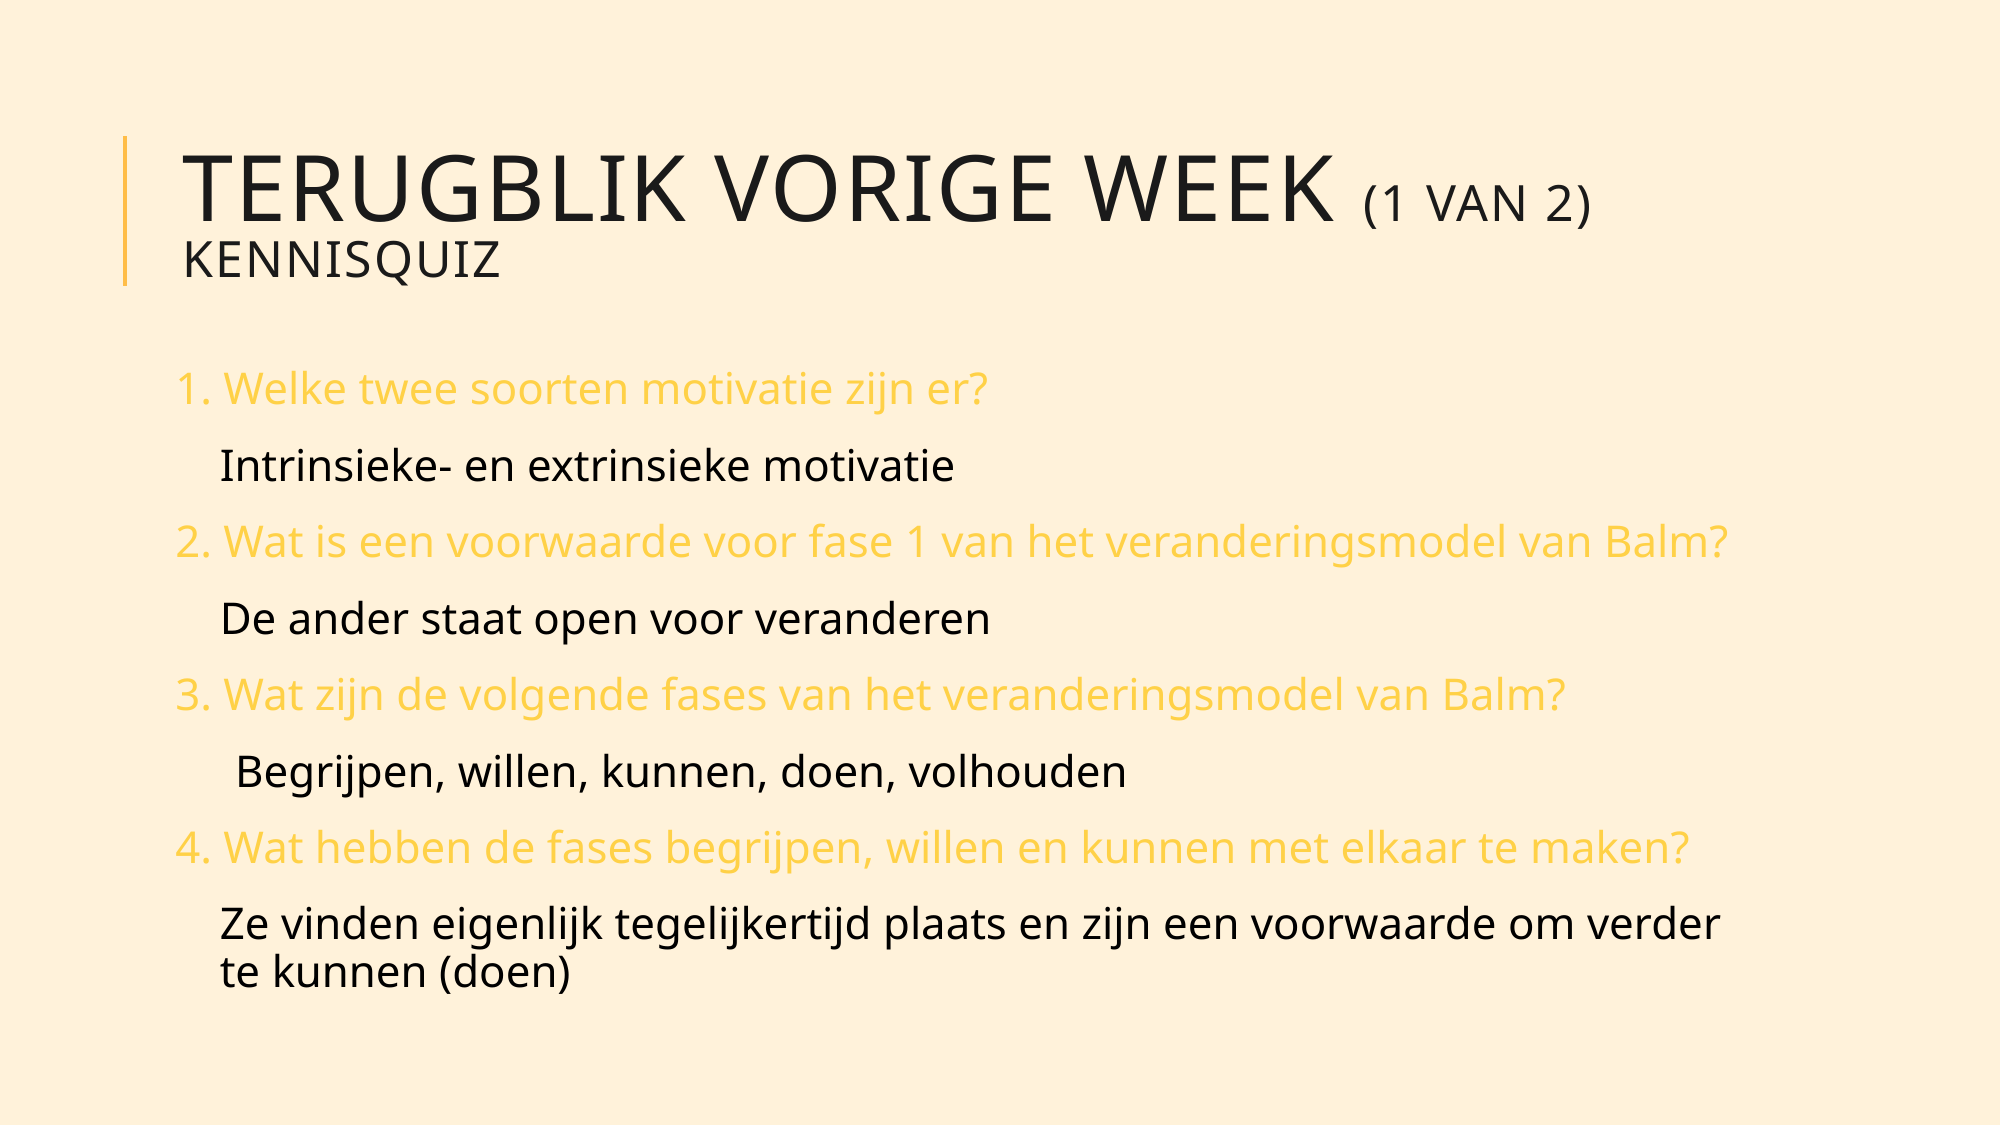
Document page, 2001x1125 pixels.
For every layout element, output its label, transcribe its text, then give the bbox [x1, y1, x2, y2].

list 1. Welke twee soorten motivatie zijn er? Intrinsieke- en extrinsieke motivatie 2. Wat is een voorwaarde voor fase 1 van het veranderingsmodel van Balm? De ander staat open voor veranderen 3. Wat zijn de volgende fases van het veranderingsmodel van Balm? Begrijpen, willen, kunnen, doen, volhouden 4. Wat hebben de fases begrijpen, willen en kunnen met elkaar te maken? Ze vinden eigenlijk tegelijkertijd plaats en zijn een voorwaarde om verder te kunnen (doen) [168, 359, 1763, 1035]
title Terugblik vorige week (1 van 2) Kennisquiz [168, 96, 1763, 342]
